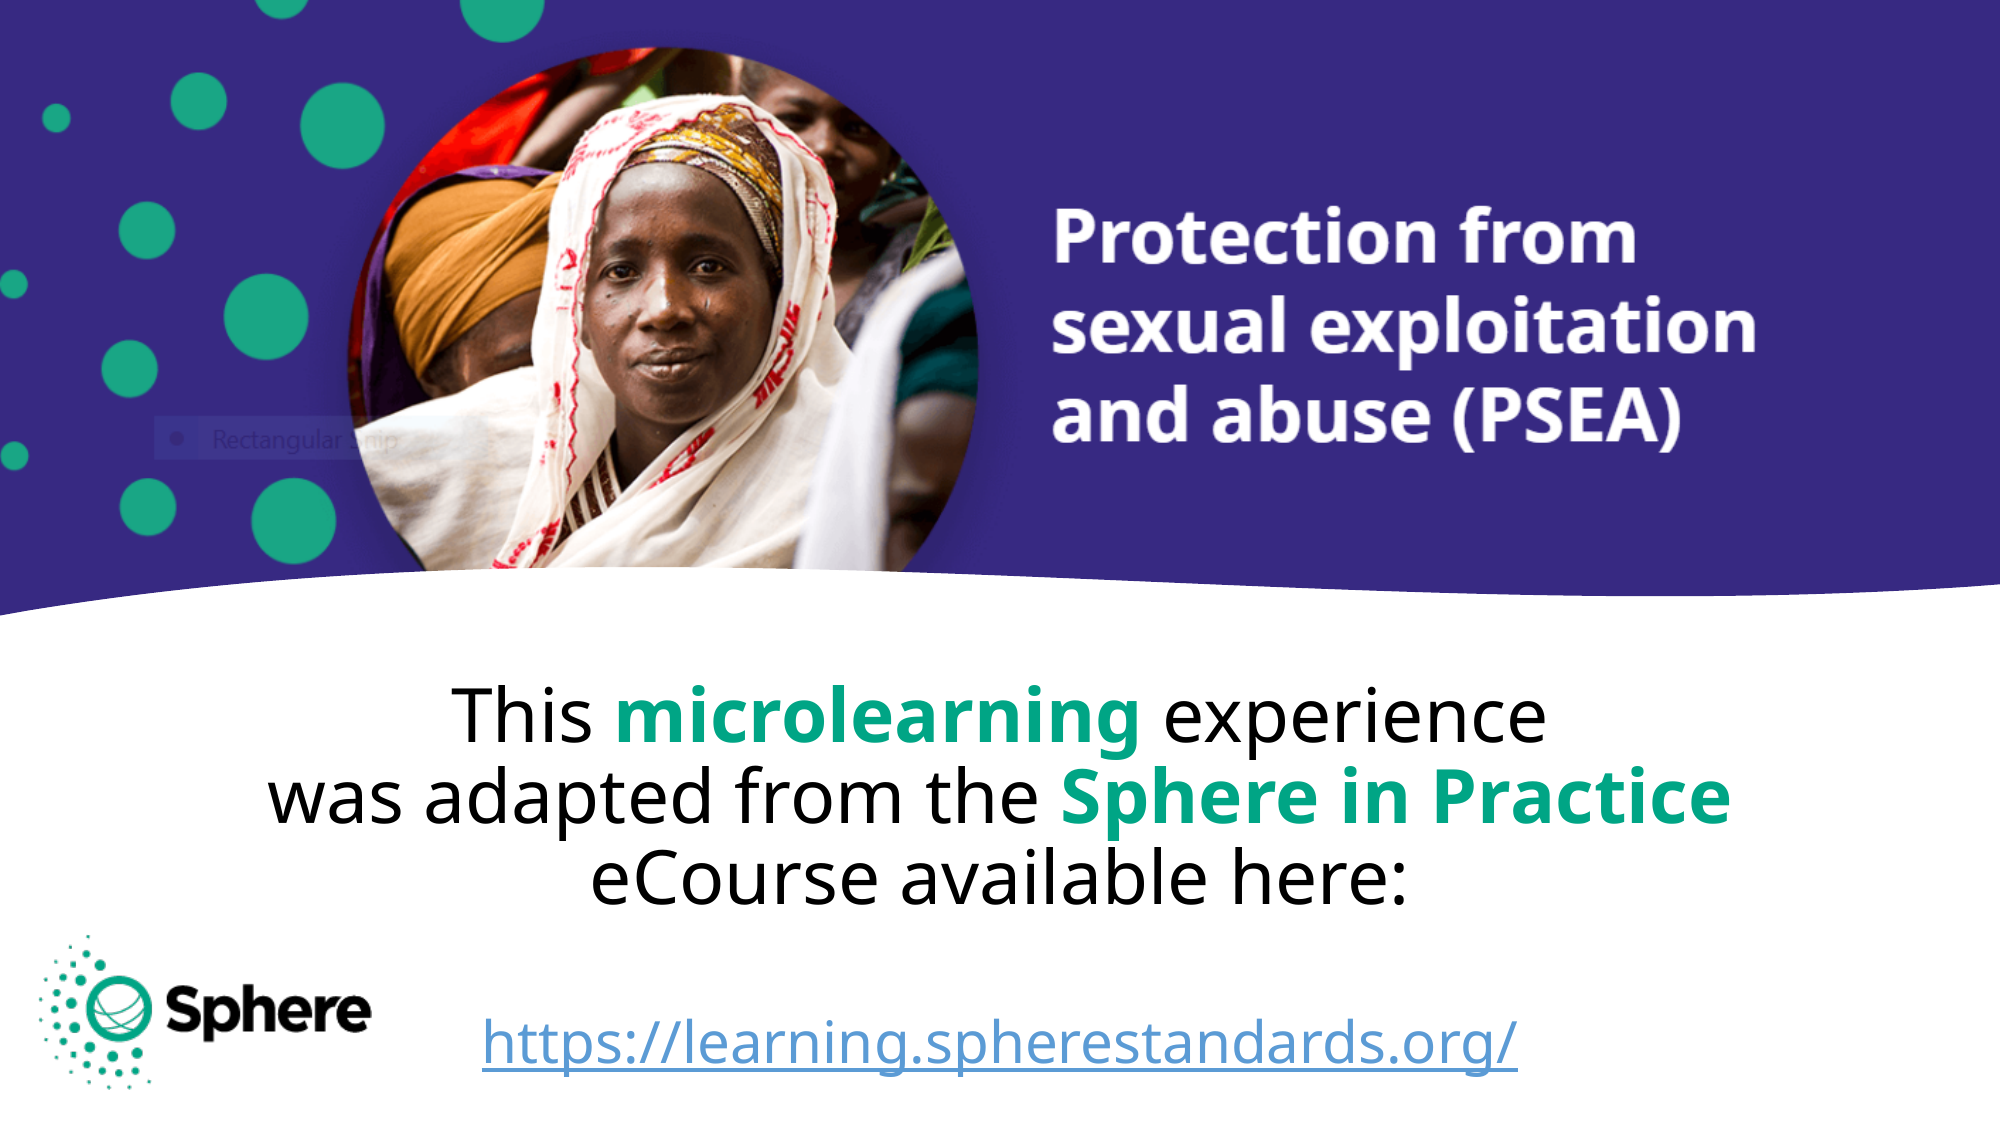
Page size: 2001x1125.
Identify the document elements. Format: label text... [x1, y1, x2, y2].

picture [0, 0, 2000, 616]
text_box https://learning.spherestandards.org/ [278, 997, 1722, 1092]
picture [38, 934, 372, 1090]
list This microlearning experience was adapted from the Sphere in Practice eCourse available here: [134, 616, 1866, 1090]
